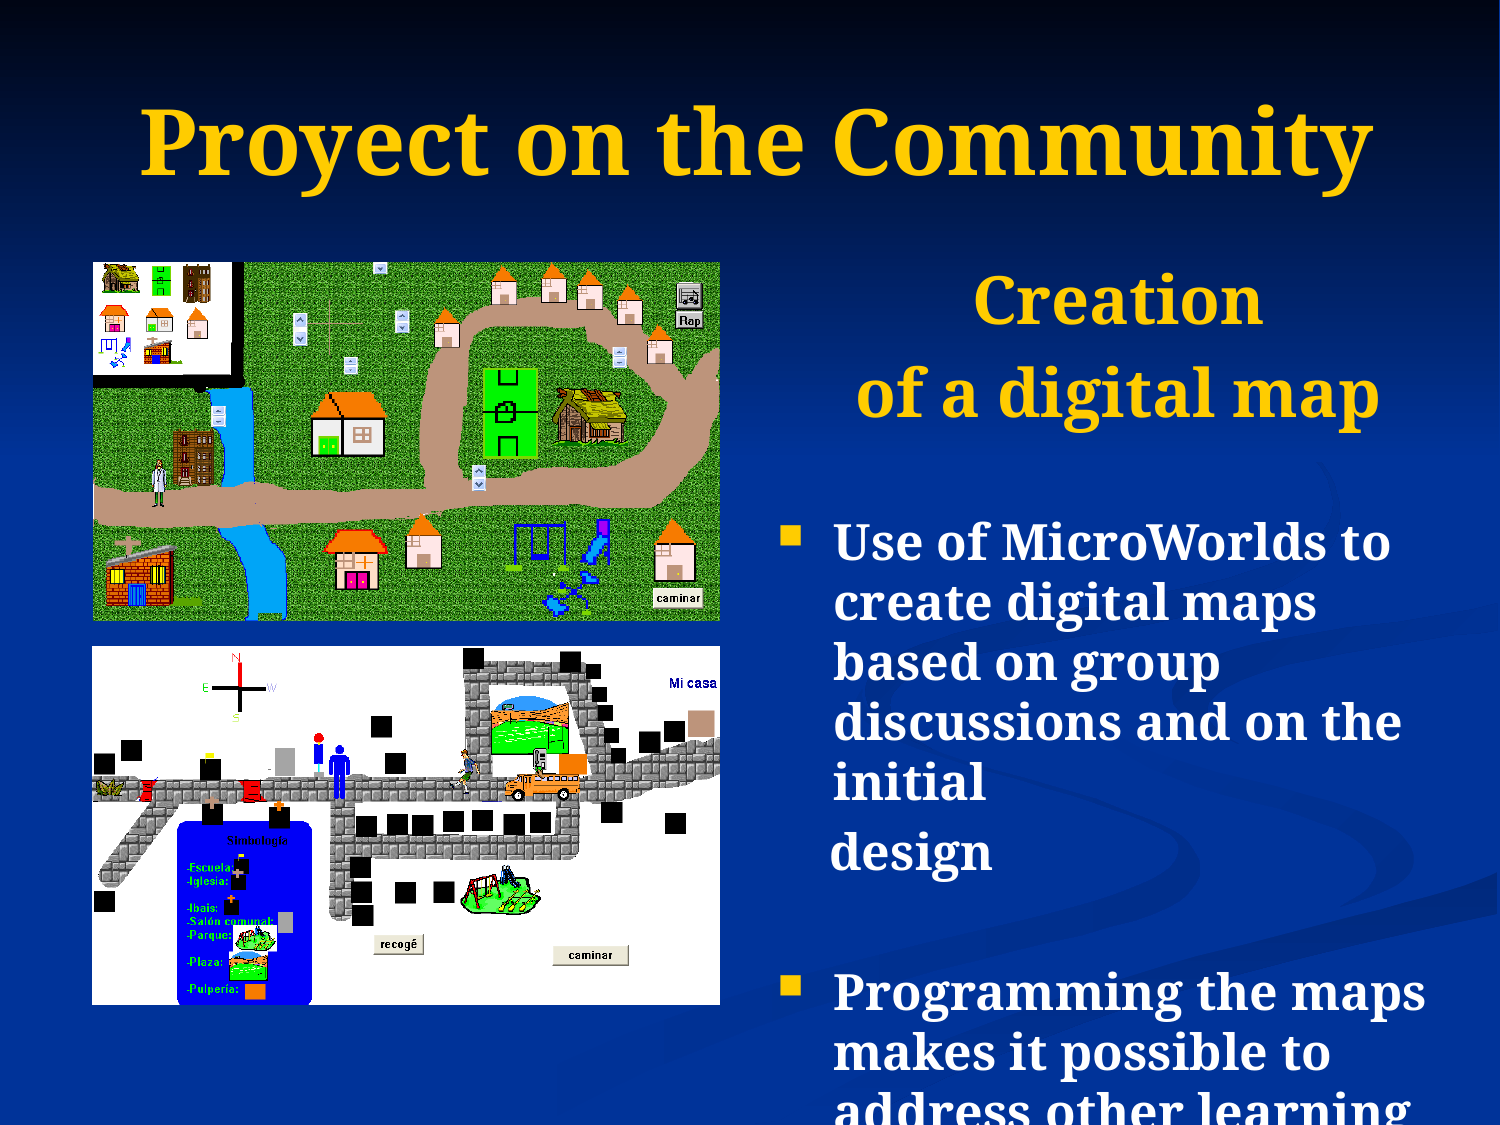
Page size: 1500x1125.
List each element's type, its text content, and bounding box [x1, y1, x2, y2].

list Creation of a digital map Use of MicroWorlds to create digital maps based on group discussions and on the initial design Programming the maps makes it possible to address other learning elements [762, 249, 1476, 1125]
title Proyect on the Community [74, 44, 1463, 233]
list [92, 645, 720, 1006]
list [92, 262, 720, 622]
